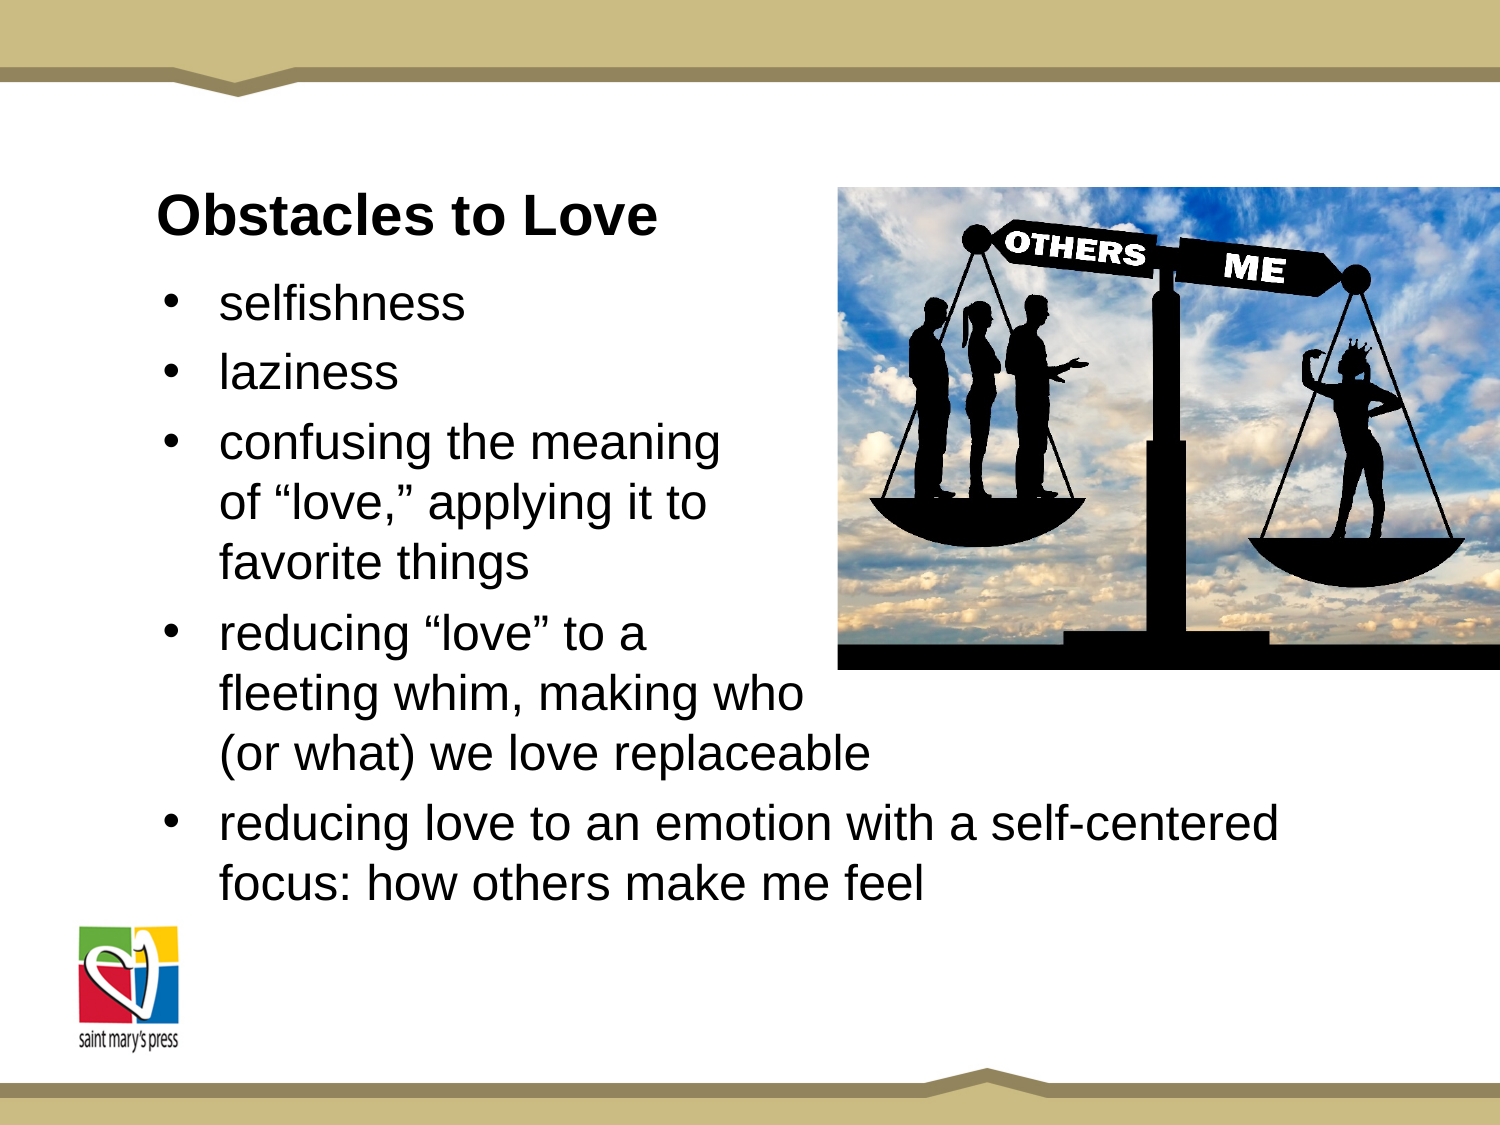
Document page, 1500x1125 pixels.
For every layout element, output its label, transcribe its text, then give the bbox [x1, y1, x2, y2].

title Obstacles to Love [141, 125, 767, 300]
picture [0, 0, 1500, 1125]
list selfishness laziness confusing the meaning of “love,” applying it to favorite things reducing “love” to a fleeting whim, making who (or what) we love replaceable reducing love to an emotion with a self-centered focus: how others make me feel [147, 262, 1392, 980]
